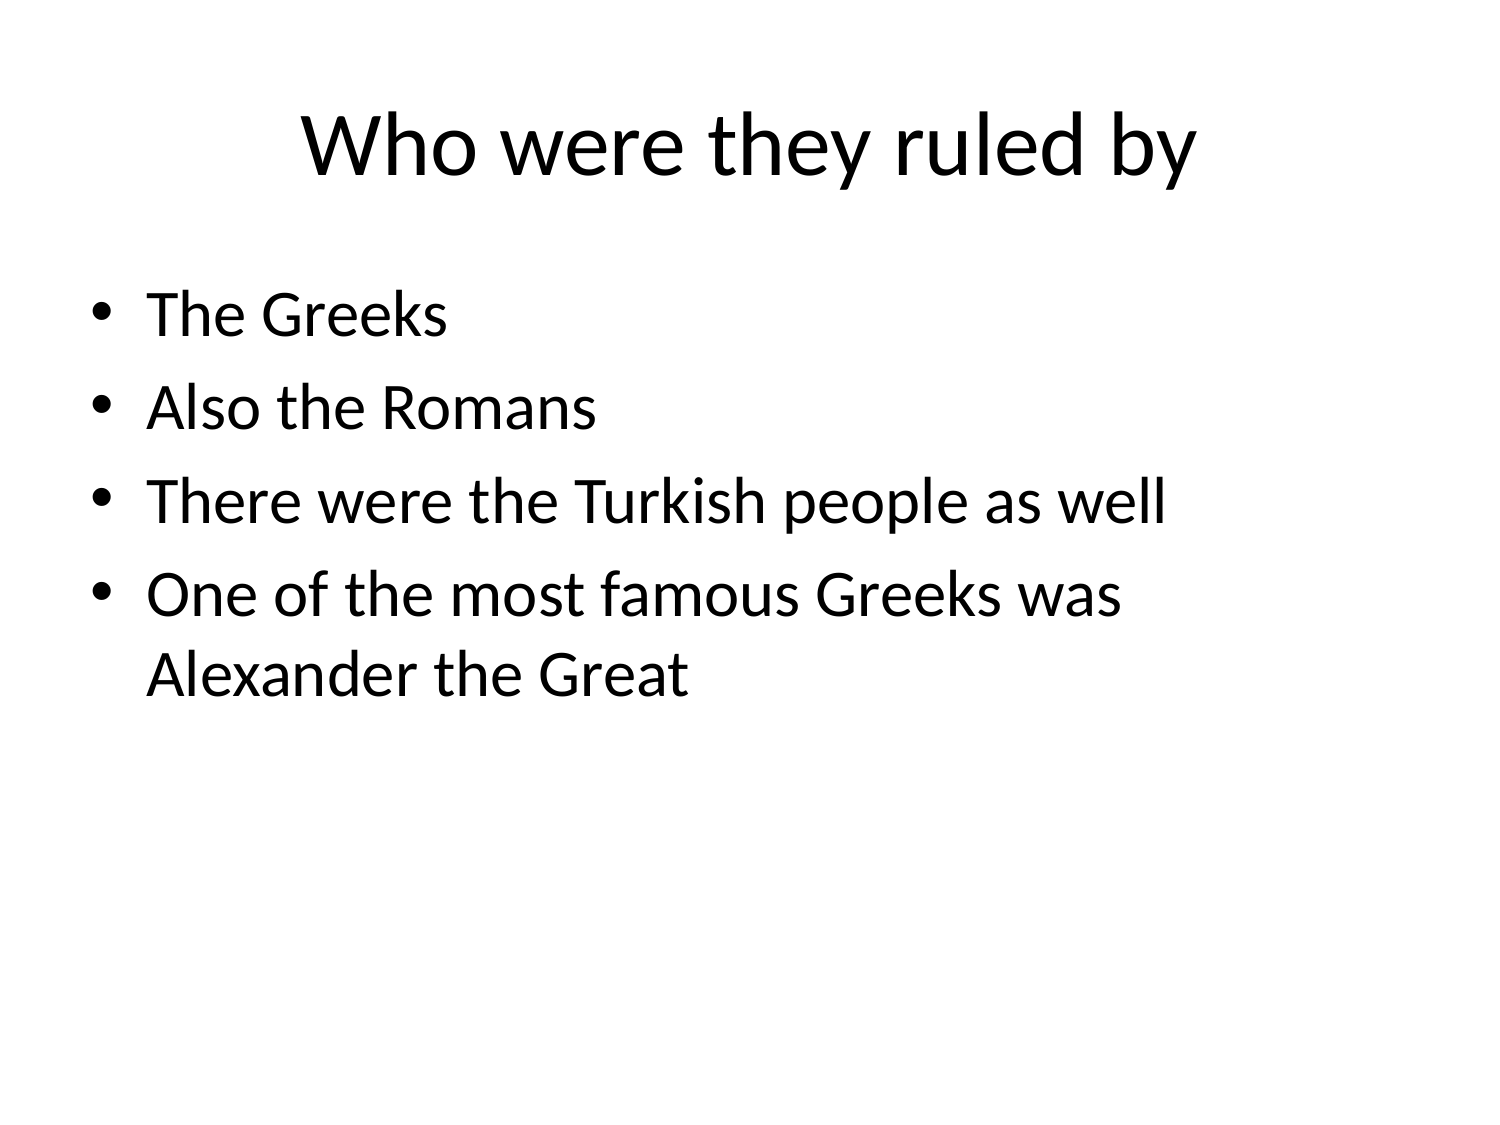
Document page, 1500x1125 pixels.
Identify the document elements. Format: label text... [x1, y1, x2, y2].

title Who were they ruled by [75, 45, 1425, 233]
list The Greeks Also the Romans There were the Turkish people as well One of the most famous Greeks was Alexander the Great [75, 262, 1425, 1005]
